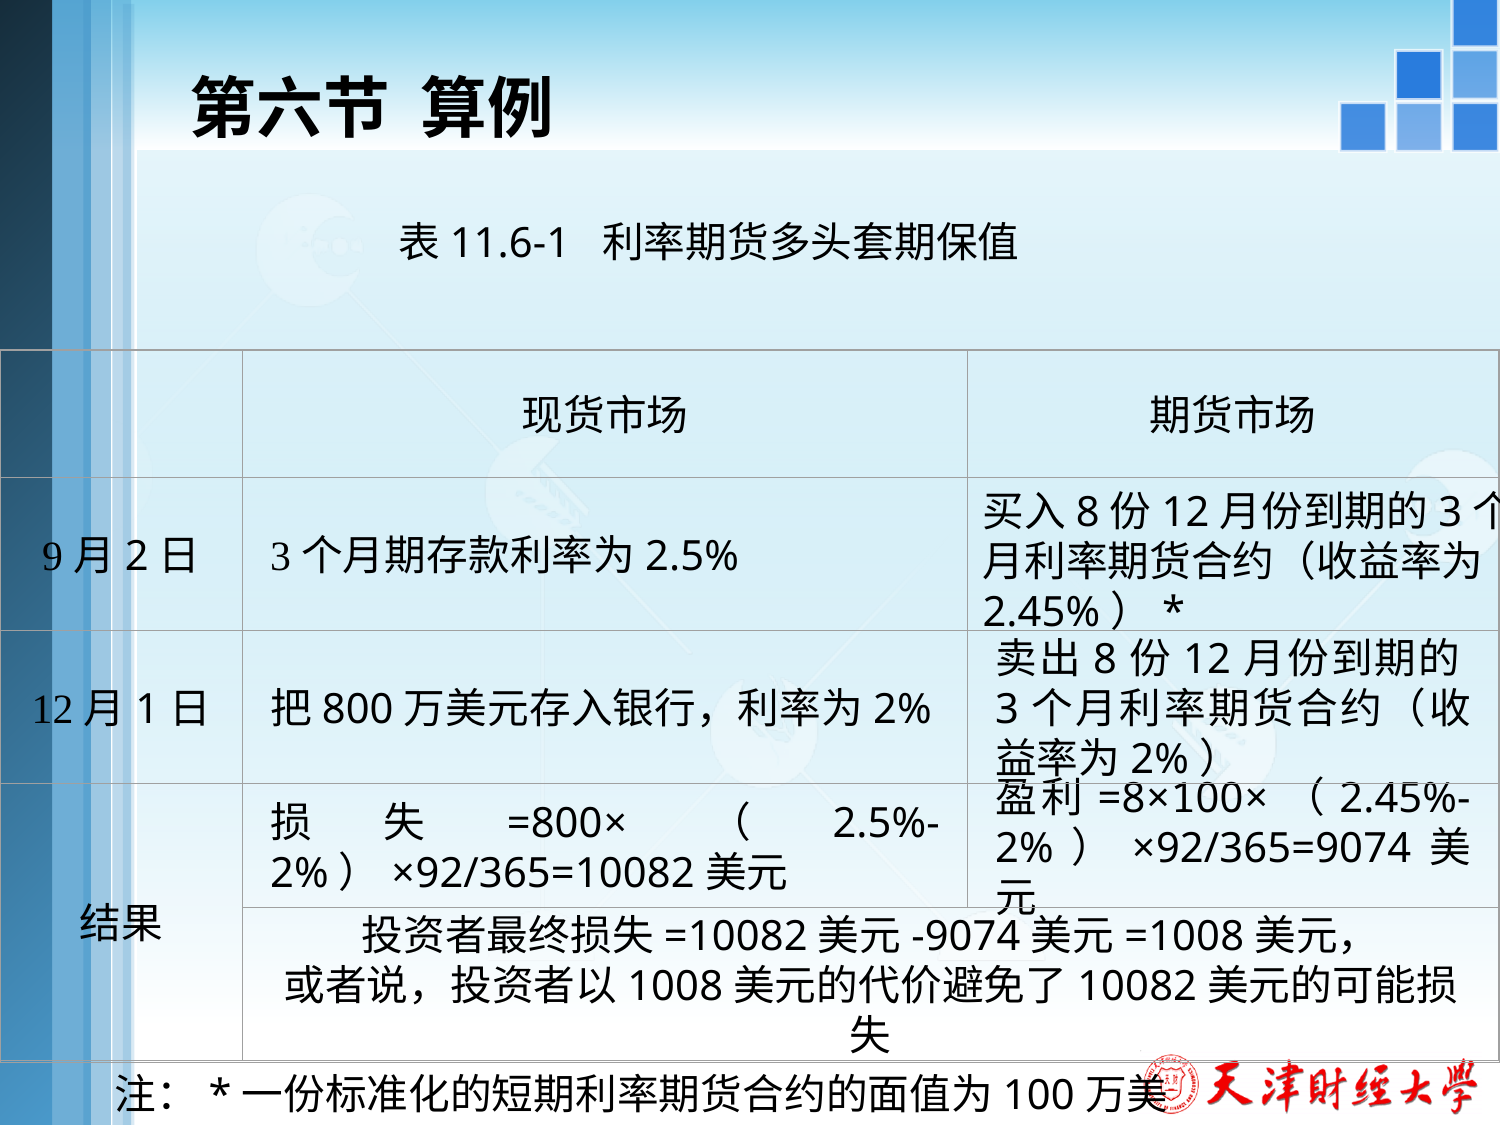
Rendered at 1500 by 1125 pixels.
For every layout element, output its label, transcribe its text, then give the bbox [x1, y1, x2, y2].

text_box 注：*一份标准化的短期利率期货合约的面值为100万美元。 [100, 1069, 1249, 1125]
title 第六节 算例 [174, 75, 1175, 138]
picture [1249, 1063, 1500, 1119]
text_box 表11.6-1 利率期货多头套期保值 [277, 208, 1140, 273]
picture [132, 150, 1500, 350]
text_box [0, 349, 1499, 1061]
